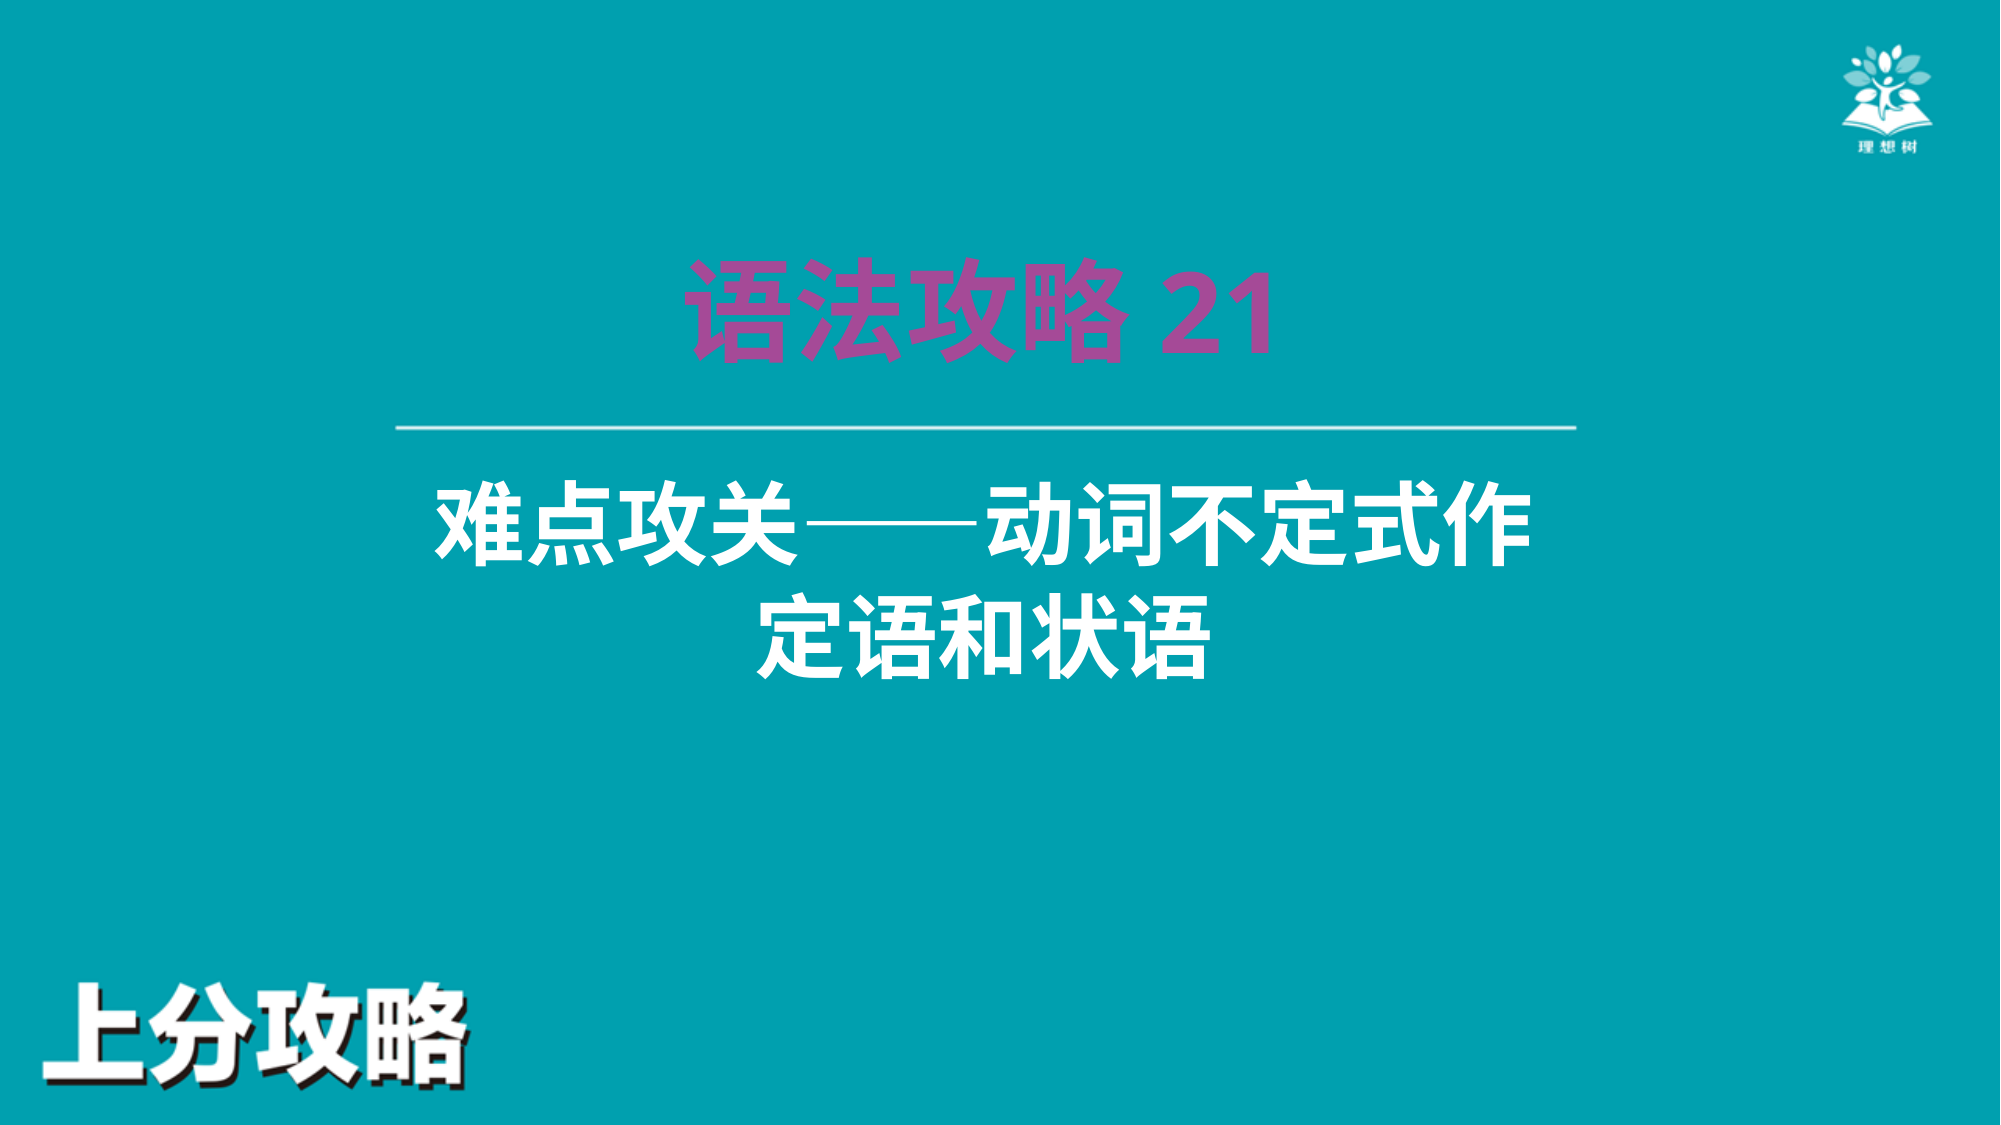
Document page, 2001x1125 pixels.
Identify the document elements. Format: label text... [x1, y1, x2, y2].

text_box 语法攻略21 [391, 231, 1577, 384]
picture [0, 0, 2000, 1125]
text_box 难点攻关——动词不定式作 定语和状语 [391, 460, 1577, 696]
